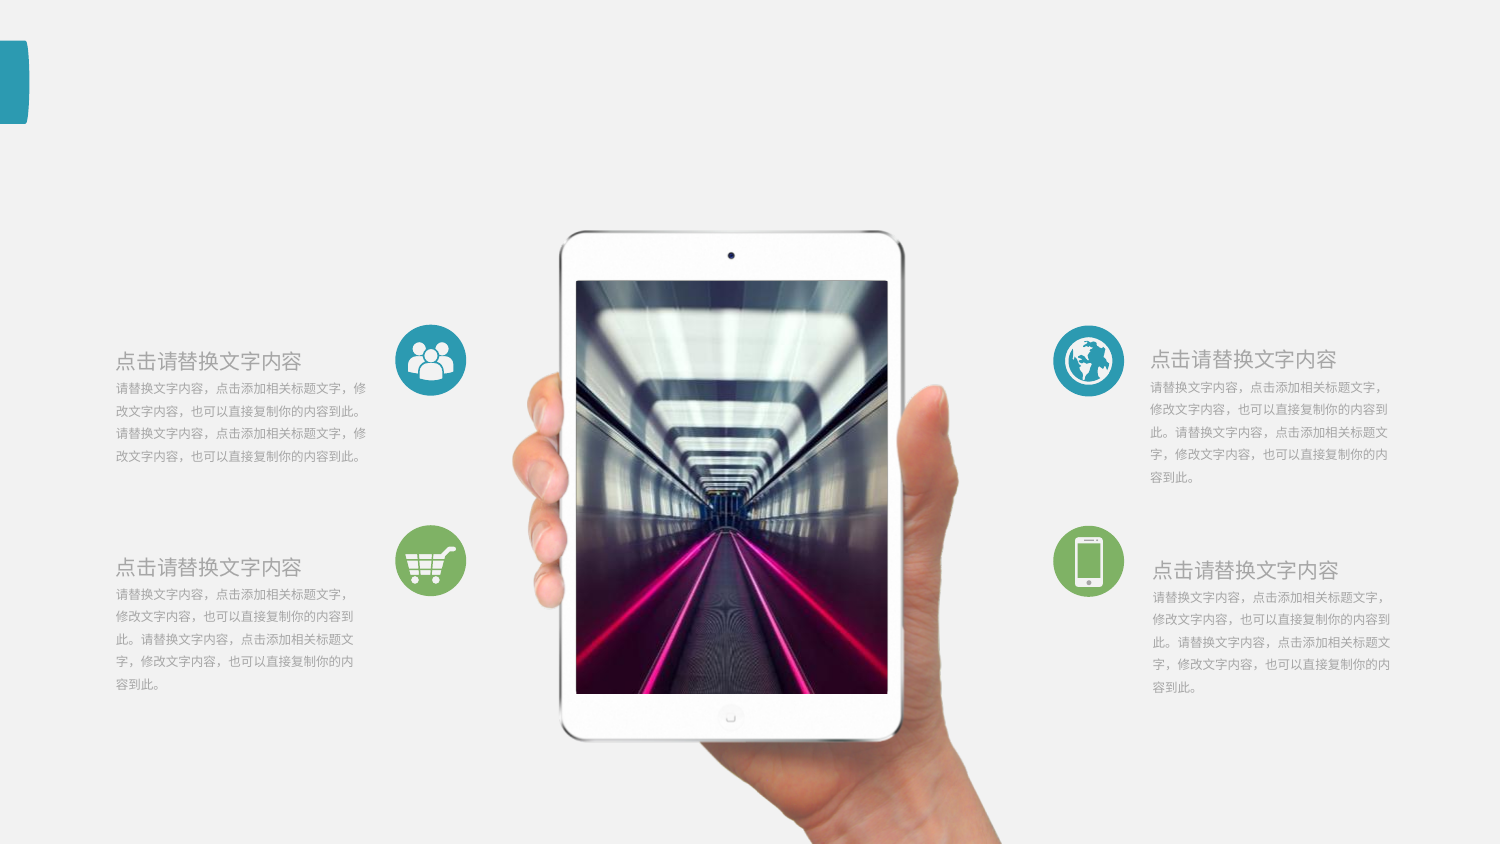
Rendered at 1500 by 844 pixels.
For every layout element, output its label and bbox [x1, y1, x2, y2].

text_box [1052, 525, 1406, 702]
text_box [104, 324, 467, 471]
text_box [104, 524, 467, 700]
text_box [511, 230, 1002, 844]
text_box [1052, 325, 1404, 492]
